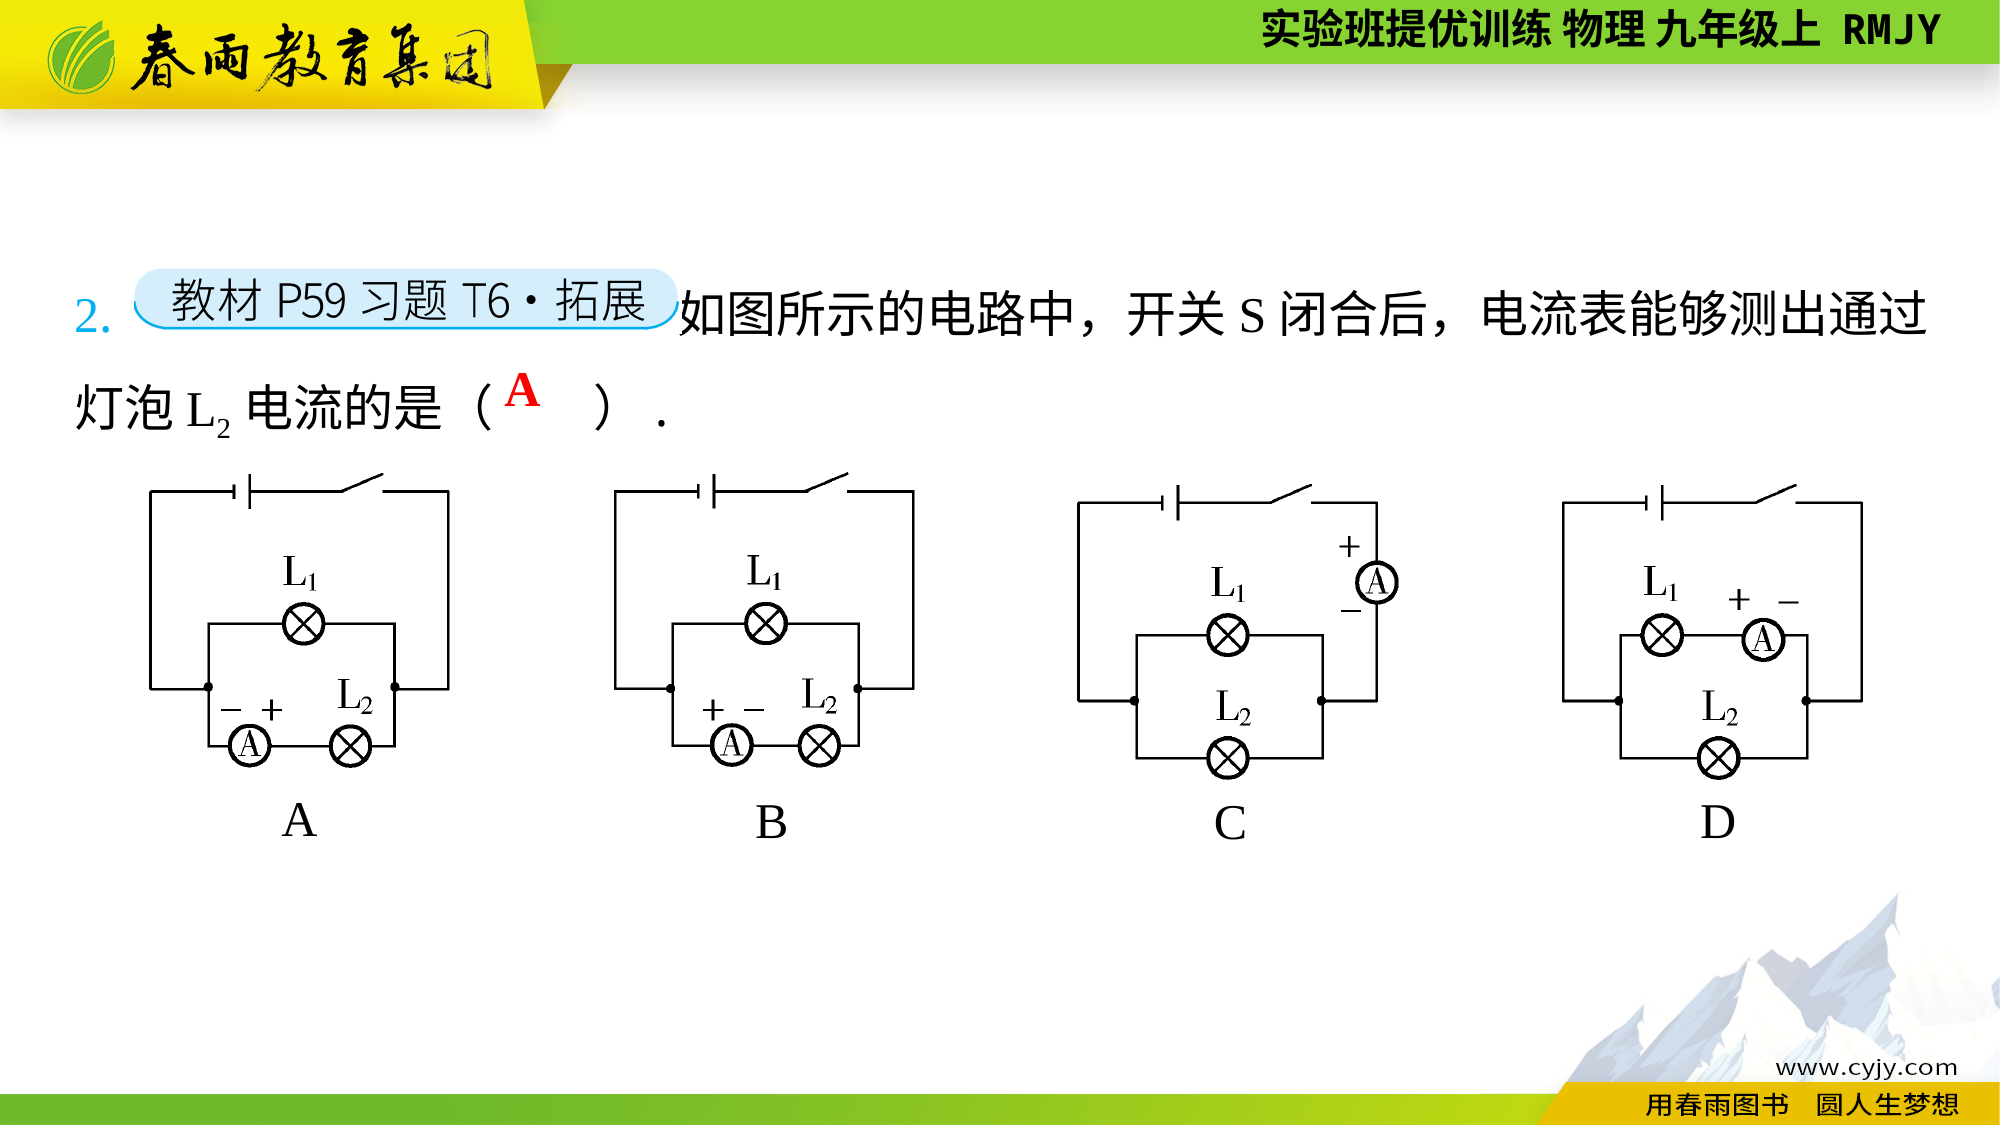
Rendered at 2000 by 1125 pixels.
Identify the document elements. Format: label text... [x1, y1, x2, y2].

picture [0, 0, 2000, 1125]
text_box B [740, 781, 804, 856]
text_box D [1685, 787, 1752, 856]
text_box A [489, 348, 556, 424]
text_box C [1199, 787, 1263, 857]
text_box A [266, 779, 333, 854]
list 2. 如图所示的电路中，开关S闭合后，电流表能够测出通过灯泡L2电流的是（ ）. [59, 244, 1944, 431]
